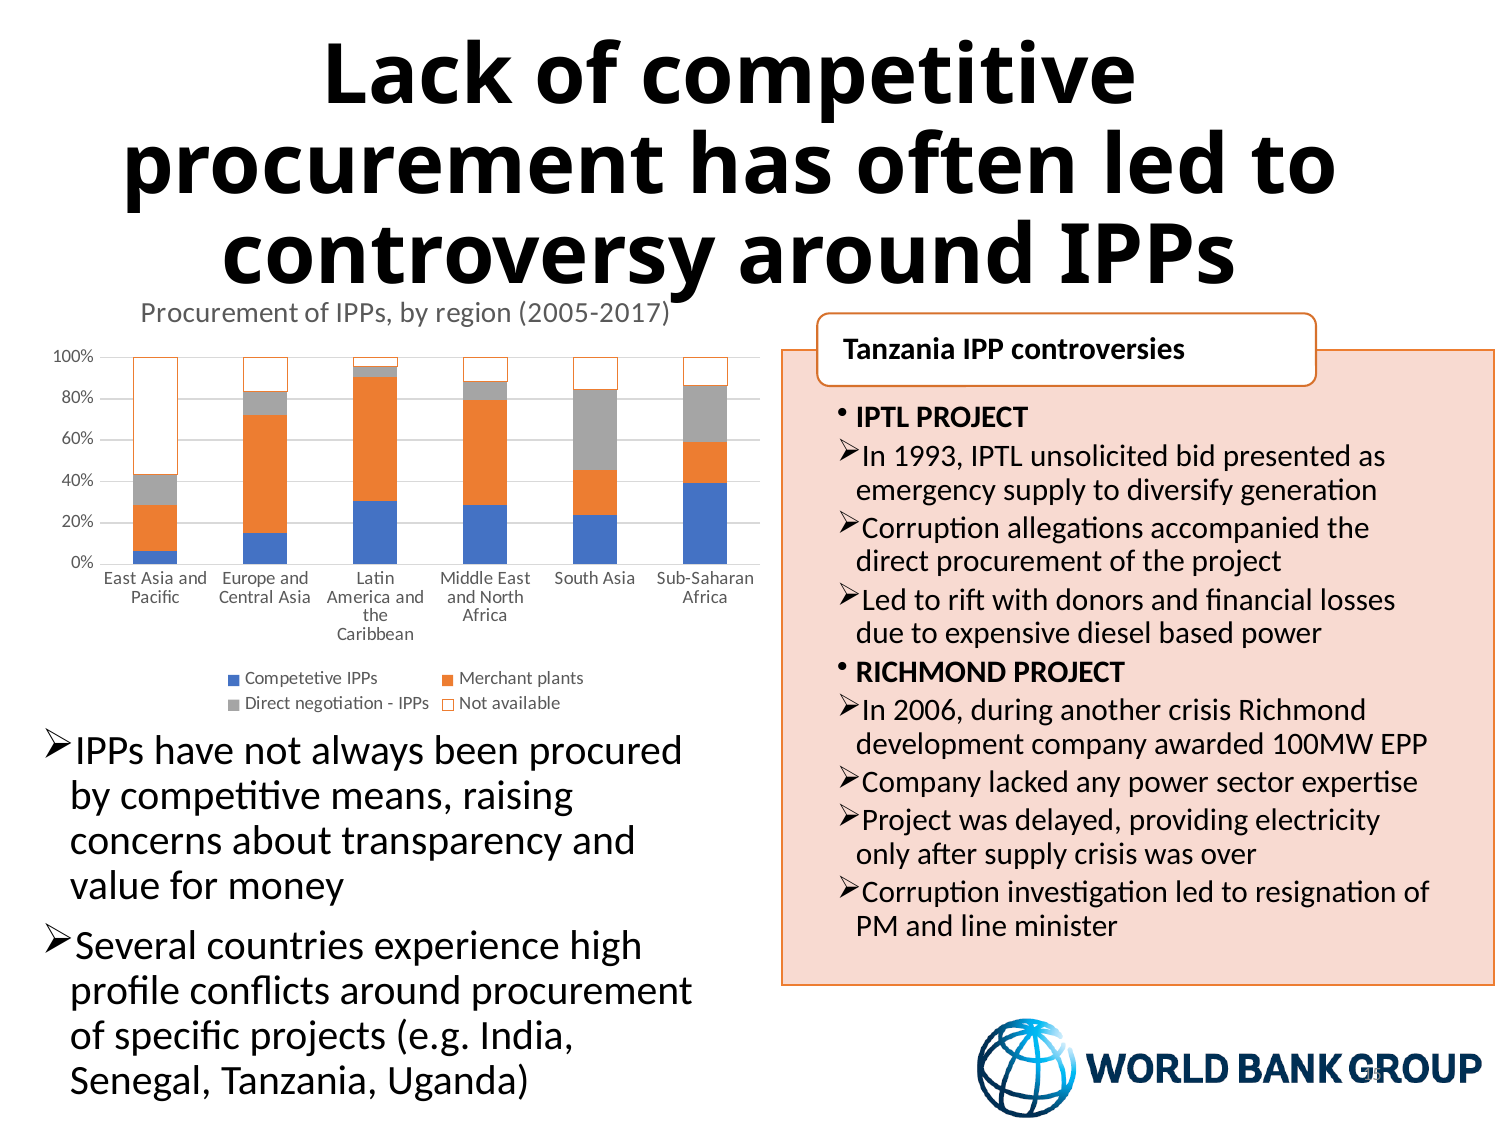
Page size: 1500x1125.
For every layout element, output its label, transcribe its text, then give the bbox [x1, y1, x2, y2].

list IPPs have not always been procured by competitive means, raising concerns about transparency and value for money Several countries experience high profile conflicts around procurement of specific projects (e.g. India, Senegal, Tanzania, Uganda) [26, 720, 740, 1109]
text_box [781, 282, 1495, 1017]
picture [963, 1007, 1500, 1125]
chart [37, 274, 775, 721]
slide_number 15 [1059, 1042, 1397, 1103]
title Lack of competitive procurement has often led to controversy around IPPs [62, 57, 1398, 275]
